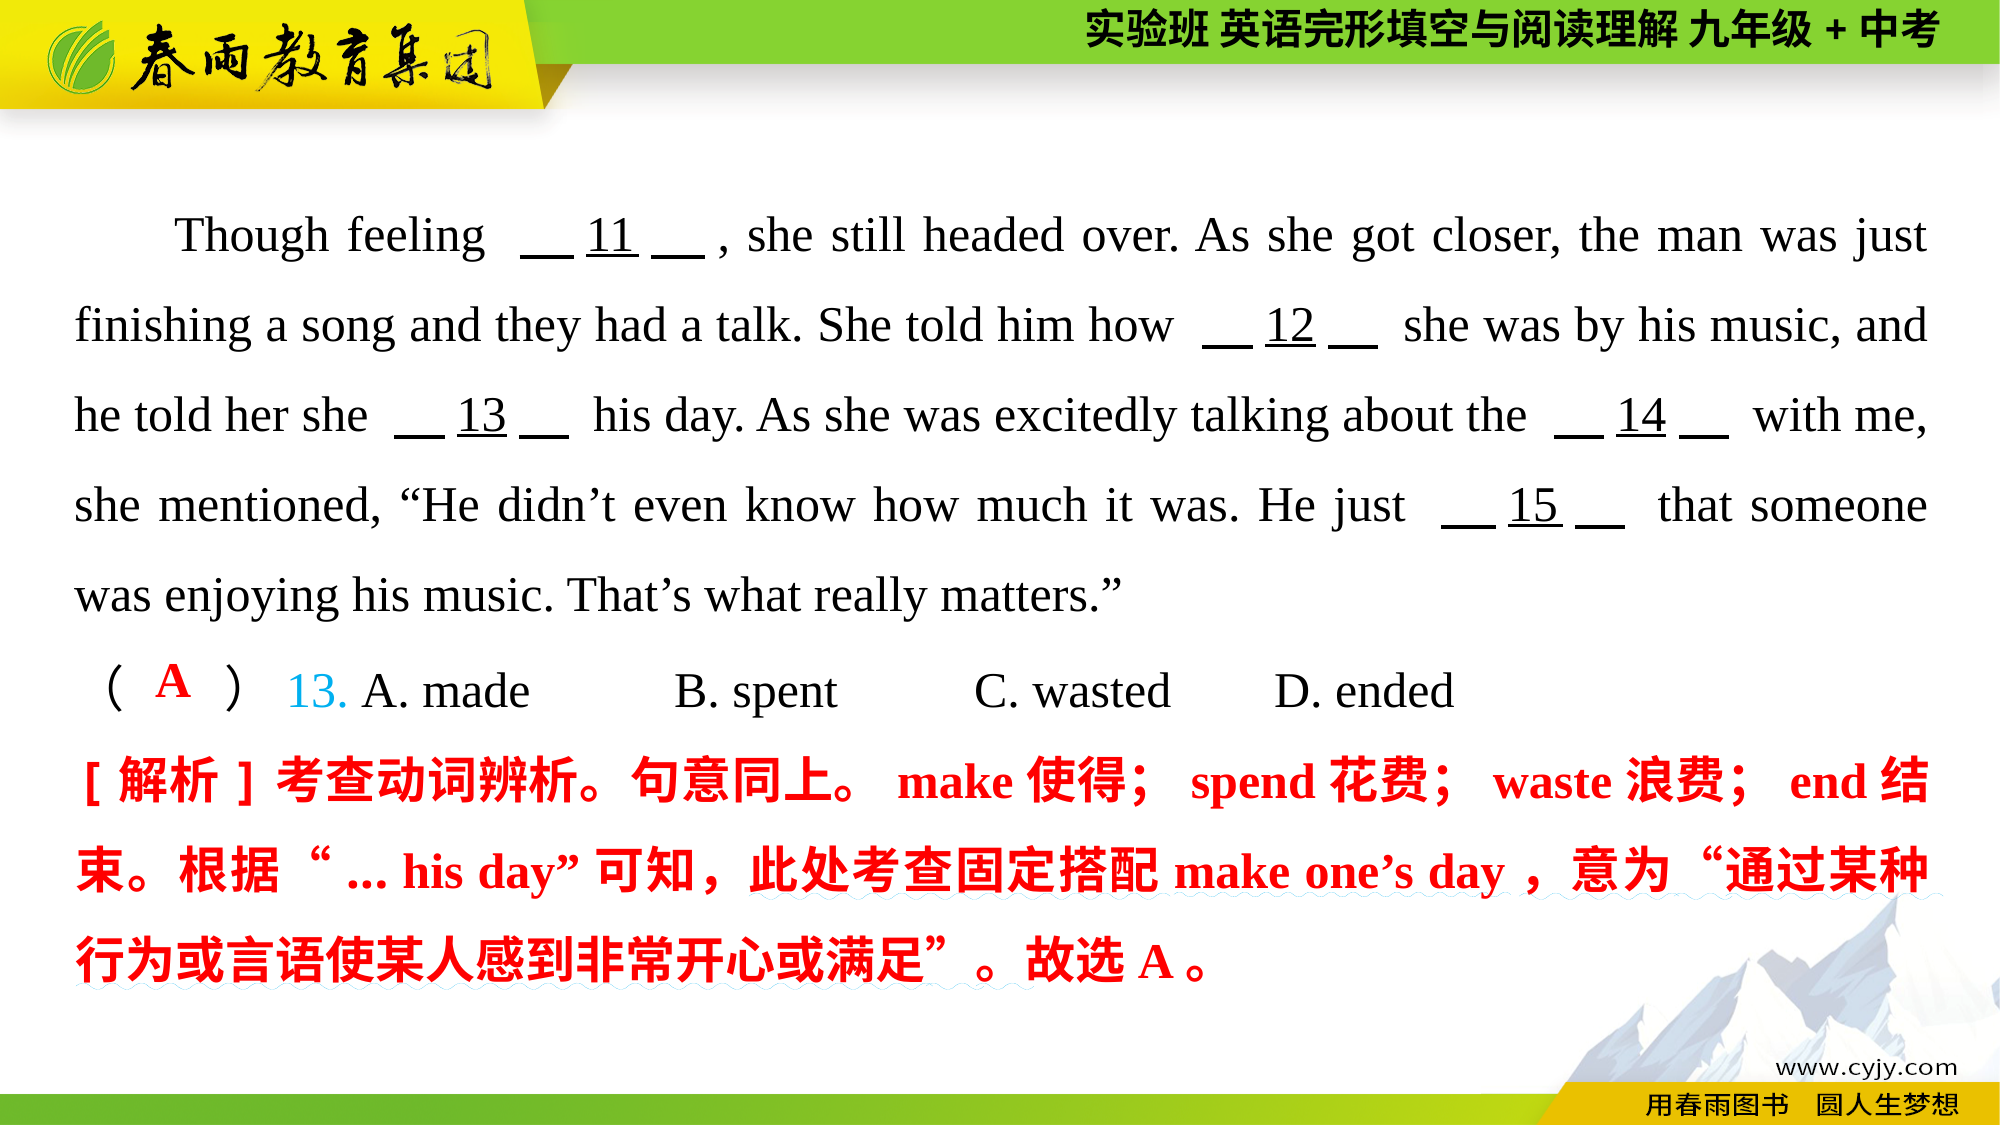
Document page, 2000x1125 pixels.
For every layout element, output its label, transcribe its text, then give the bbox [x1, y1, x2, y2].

text_box A [140, 640, 206, 716]
text_box [解析]考查动词辨析。句意同上。make使得；spend花费；waste浪费；end结束。根据“... his day”可知，此处考查固定搭配make one’s day，意为“通过某种行为或言语使某人感到非常开心或满足”。故选A。 [60, 711, 1945, 997]
list Though feeling 11 , she still headed over. As she got closer, the man was just finishing a song and they had a talk. She told him how 12 she was by his music, and he told her she 13 his day. As she was excitedly talking about the 14 with me, she mentioned, “He didn’t even know how much it was. He just 15 that someone was enjoying his music. That’s what really matters.” [59, 163, 1944, 619]
text_box （ ）13. A. made B. spent C. wasted D. ended [59, 619, 1944, 725]
picture [0, 0, 2000, 1125]
